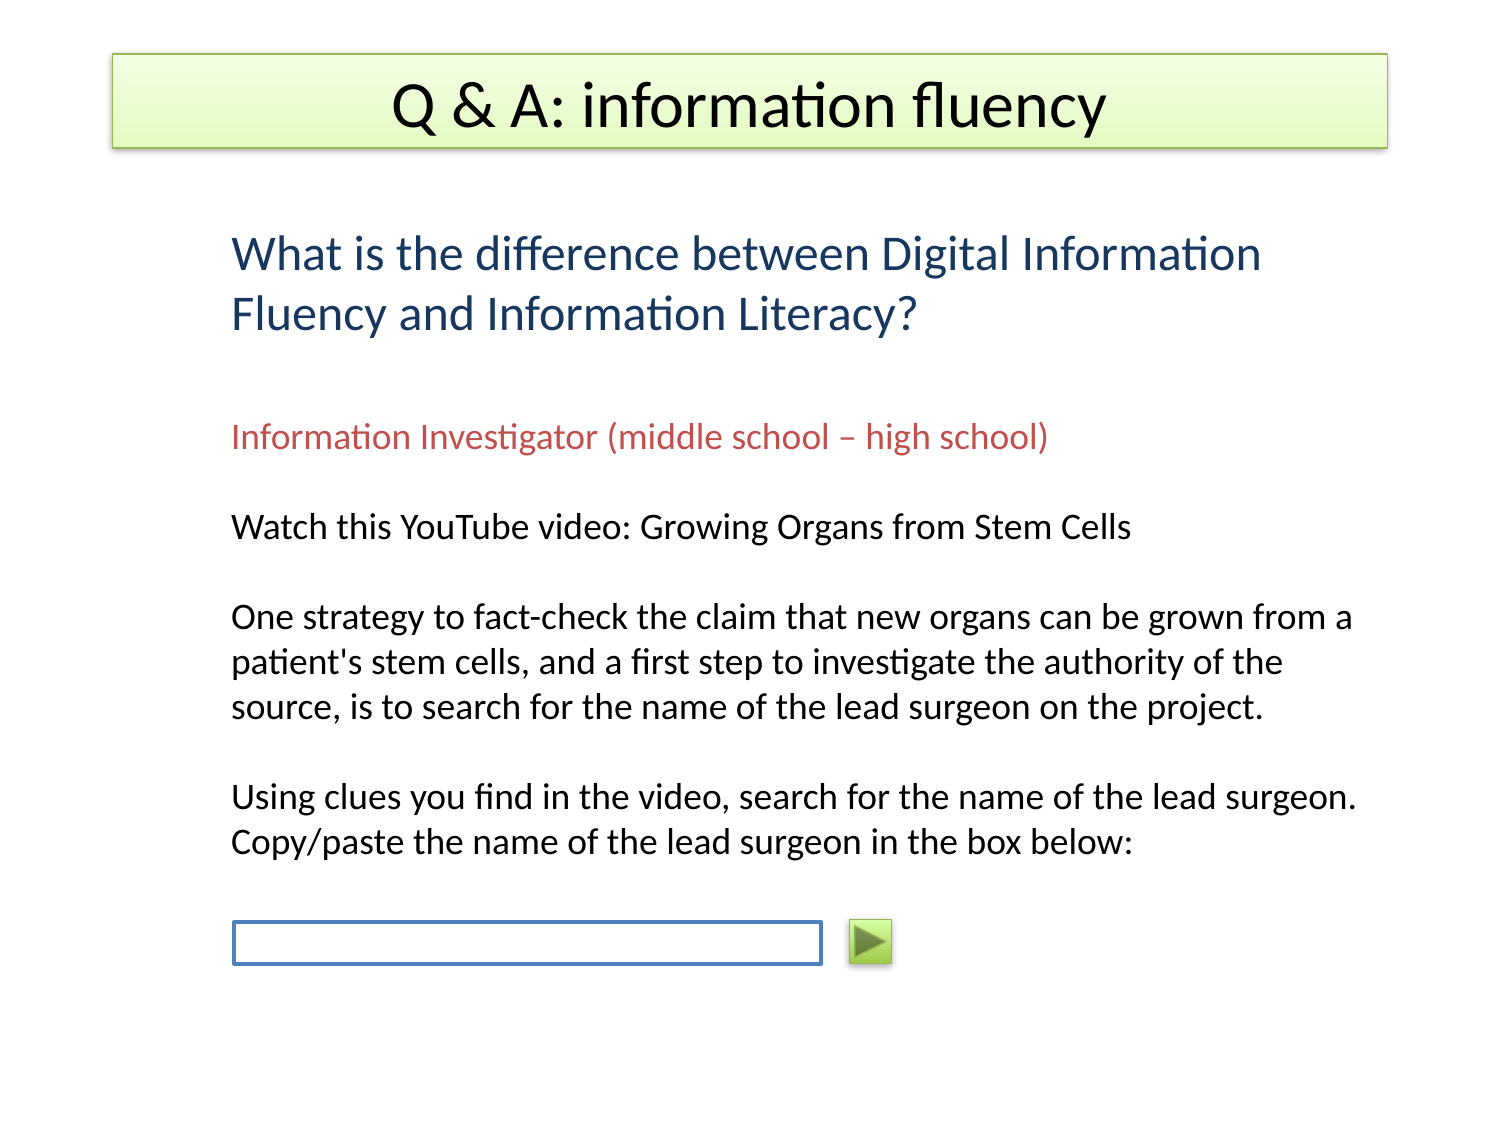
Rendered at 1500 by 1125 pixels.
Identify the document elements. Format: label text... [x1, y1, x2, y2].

text_box Information Investigator (middle school – high school) Watch this YouTube video: Growing Organs from Stem Cells One strategy to fact-check the claim that new organs can be grown from a patient's stem cells, and a first step to investigate the authority of the source, is to search for the name of the lead surgeon on the project. Using clues you find in the video, search for the name of the lead surgeon. Copy/paste the name of the lead surgeon in the box below: [216, 404, 1388, 915]
text_box [232, 920, 823, 966]
text_box Q & A: information fluency [112, 53, 1388, 149]
subtitle What is the difference between Digital Information Fluency and Information Literacy? [216, 213, 1299, 263]
text_box [849, 919, 892, 964]
